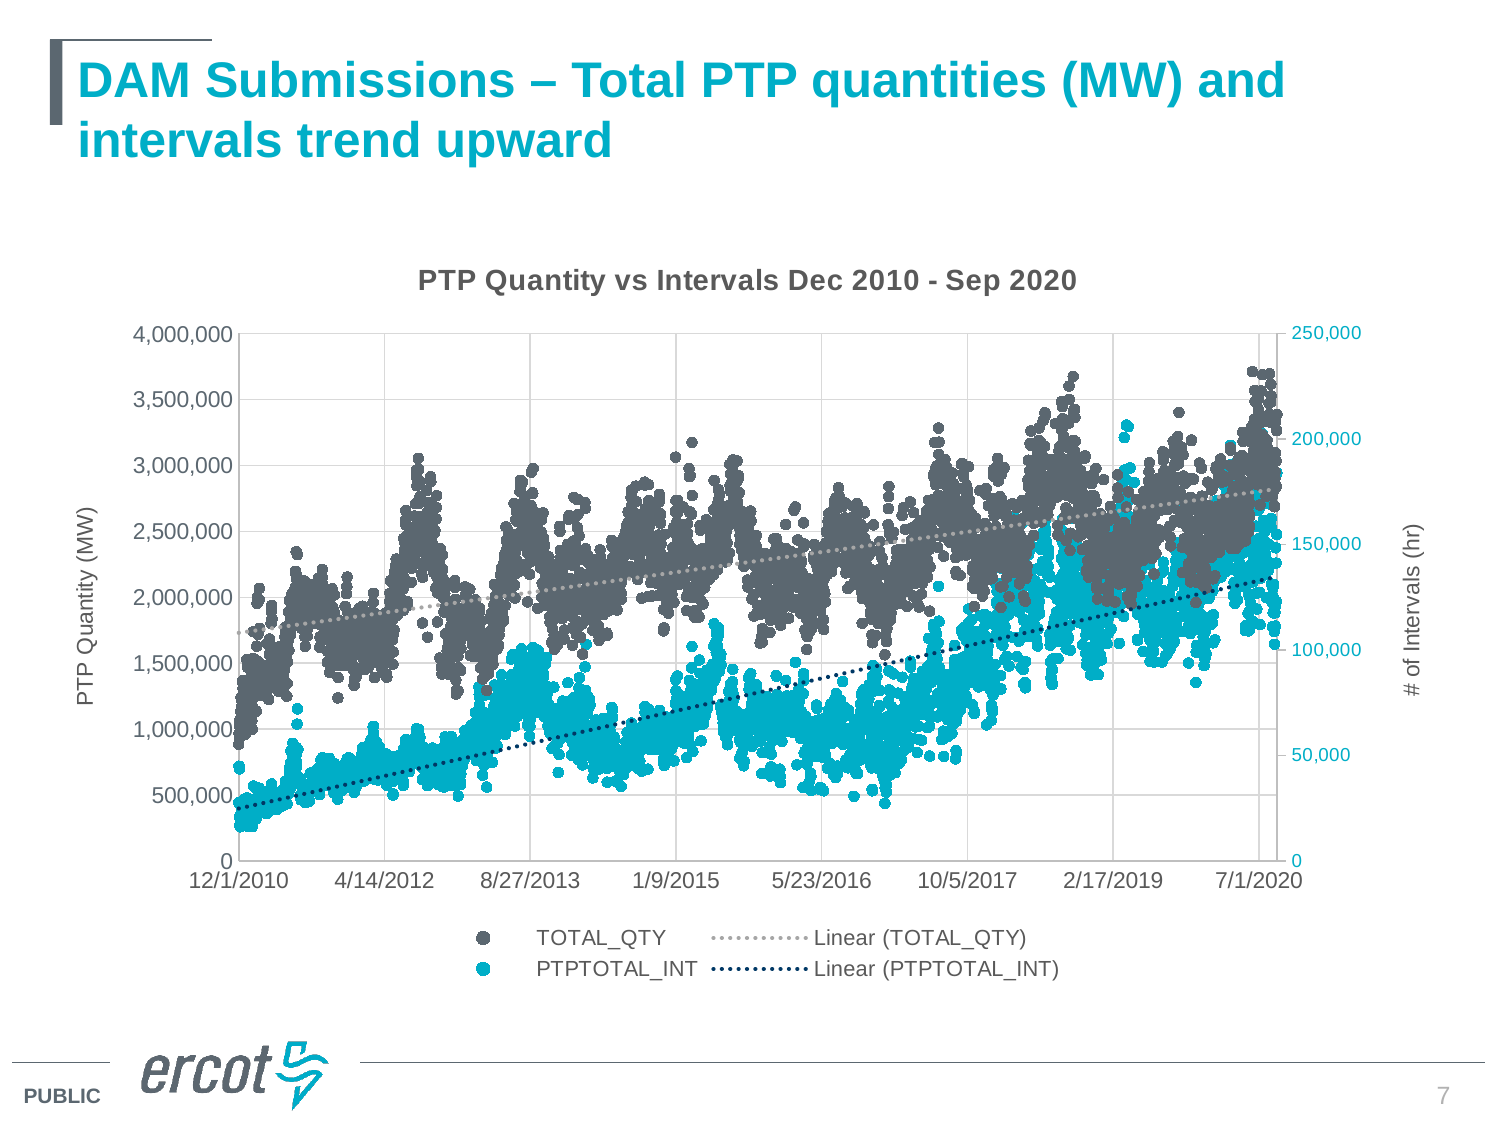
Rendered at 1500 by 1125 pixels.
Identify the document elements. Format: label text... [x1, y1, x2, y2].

title DAM Submissions – Total PTP quantities (MW) and intervals trend upward [62, 39, 1450, 125]
chart [37, 231, 1460, 988]
slide_number 7 [1400, 1076, 1488, 1113]
picture [137, 1037, 332, 1113]
